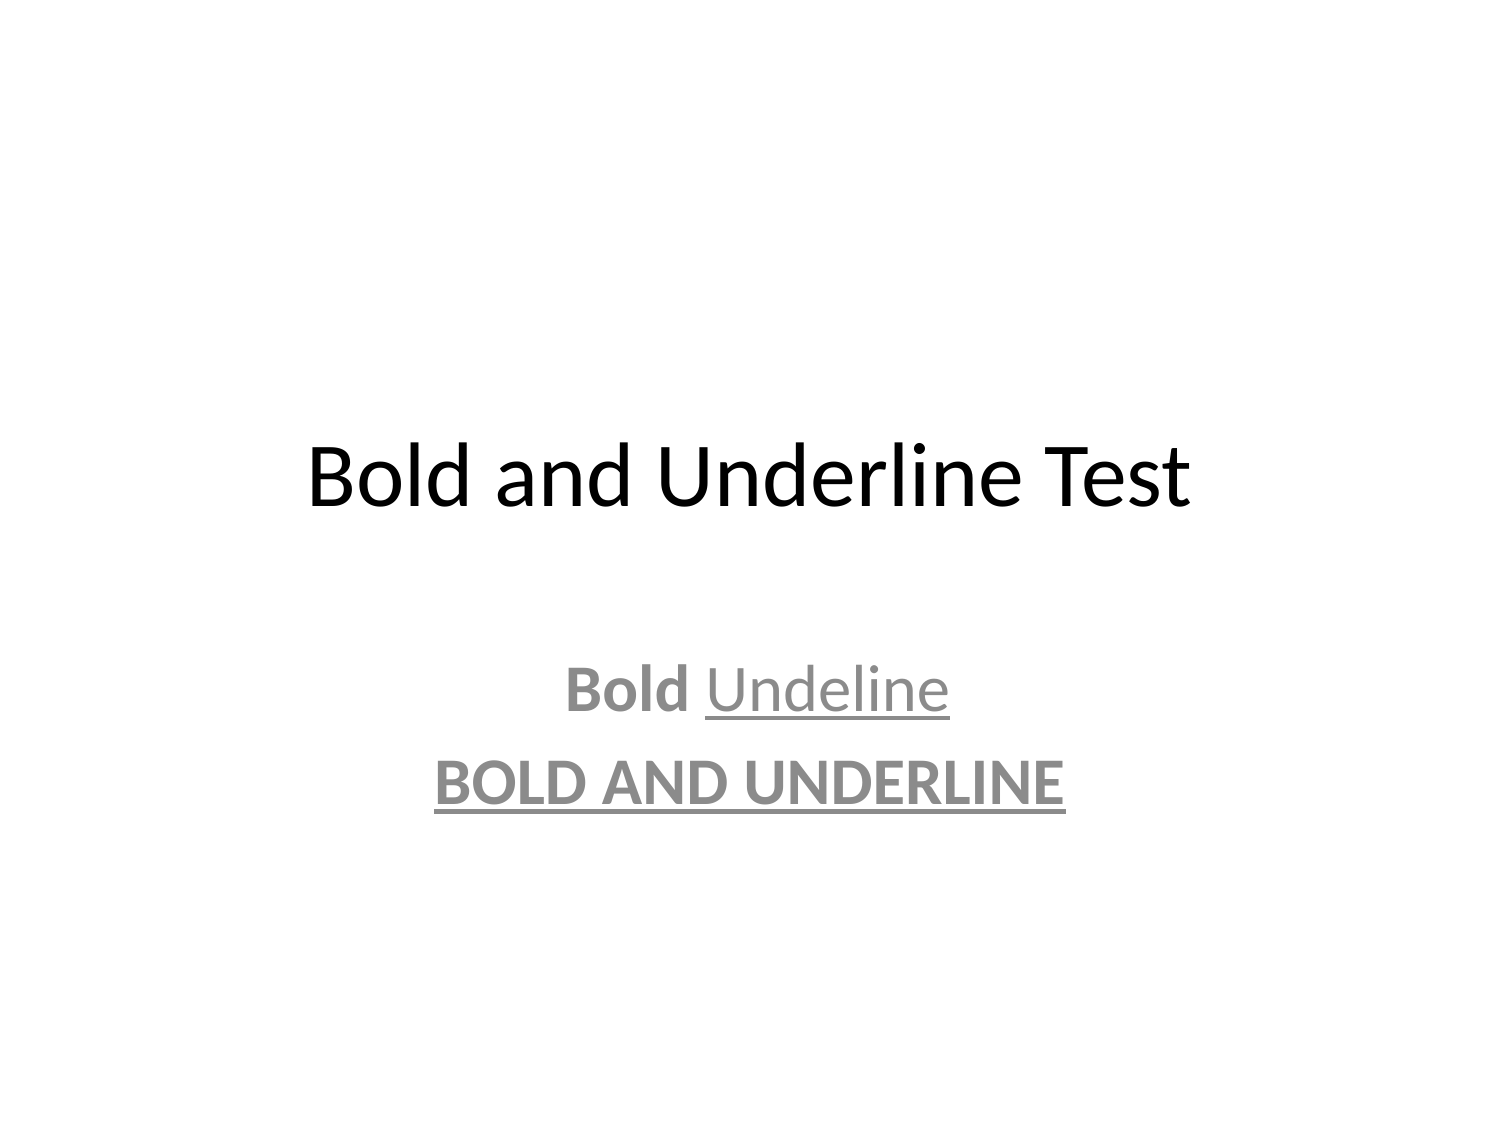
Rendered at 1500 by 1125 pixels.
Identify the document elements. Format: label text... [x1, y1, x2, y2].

subtitle Bold Undeline BOLD AND UNDERLINE [225, 637, 1275, 925]
title Bold and Underline Test [112, 349, 1388, 591]
